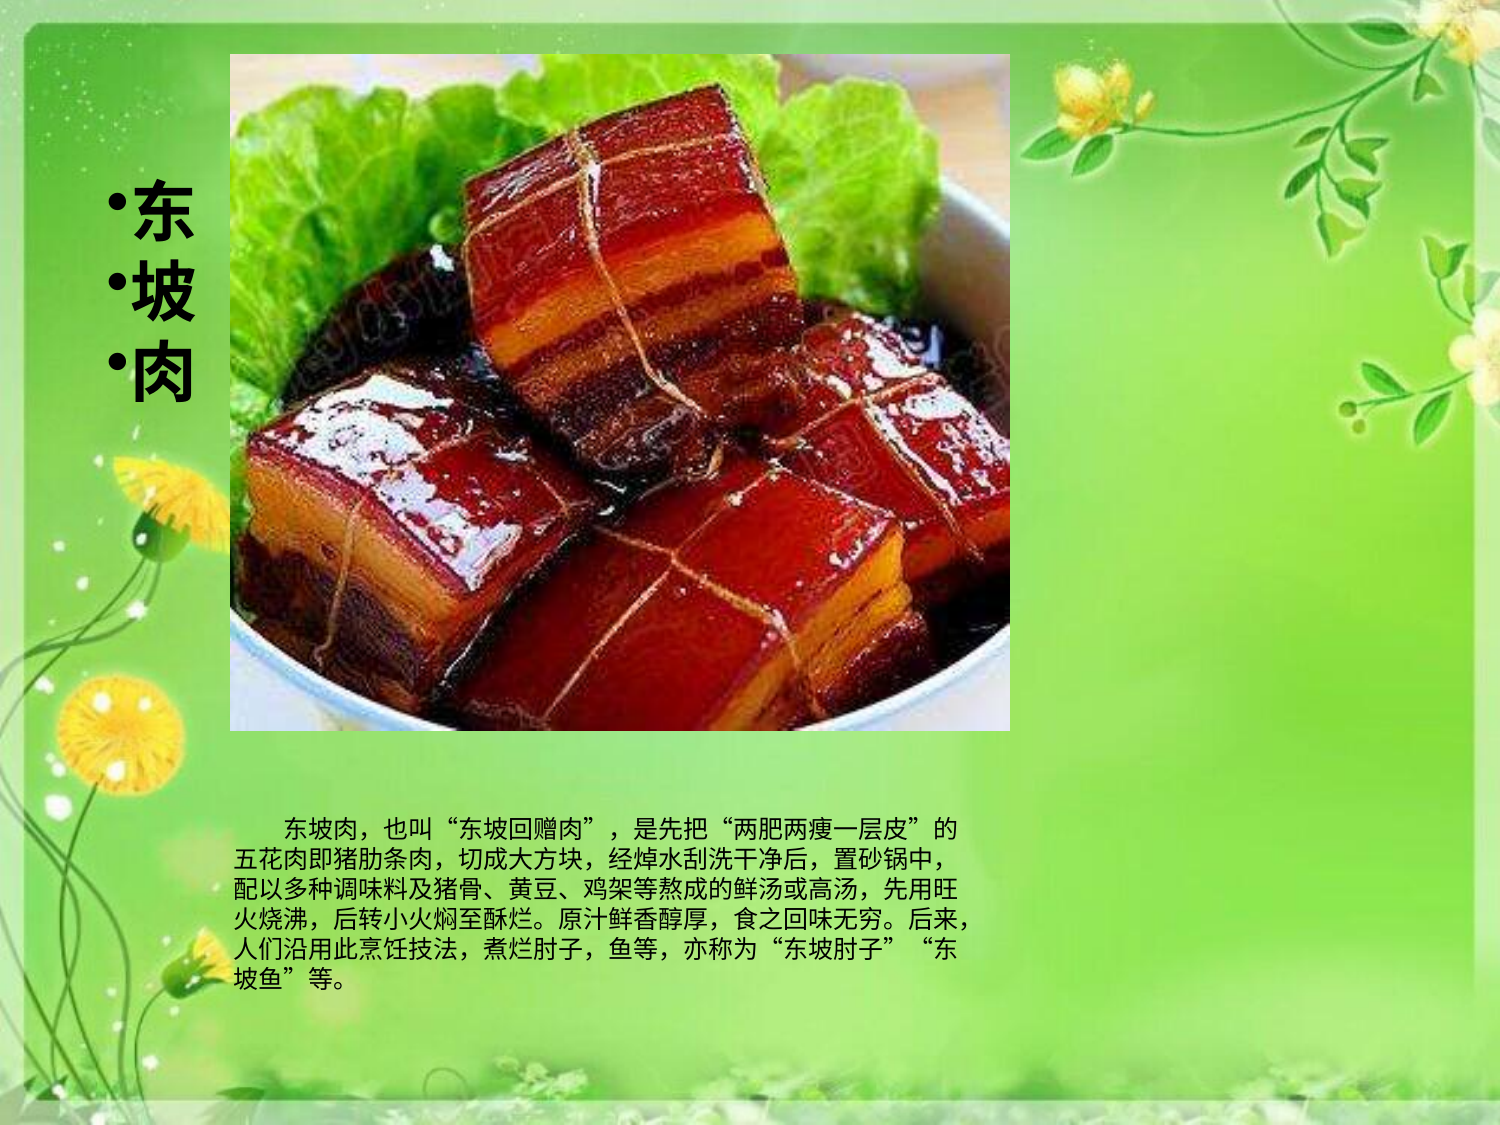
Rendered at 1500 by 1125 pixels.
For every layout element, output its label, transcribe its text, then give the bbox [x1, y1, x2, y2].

picture [0, 0, 1500, 1125]
text_box 东坡肉，也叫“东坡回赠肉”，是先把“两肥两痩一层皮”的五花肉即猪肋条肉，切成大方块，经焯水刮洗干净后，置砂锅中，配以多种调味料及猪骨、黄豆、鸡架等熬成的鲜汤或高汤，先用旺火烧沸，后转小火焖至酥烂。原汁鲜香醇厚，食之回味无穷。后来，人们沿用此烹饪技法，煮烂肘子，鱼等，亦称为“东坡肘子”“东坡鱼”等。 [218, 806, 998, 1002]
text_box 东 坡 肉 [41, 162, 201, 417]
